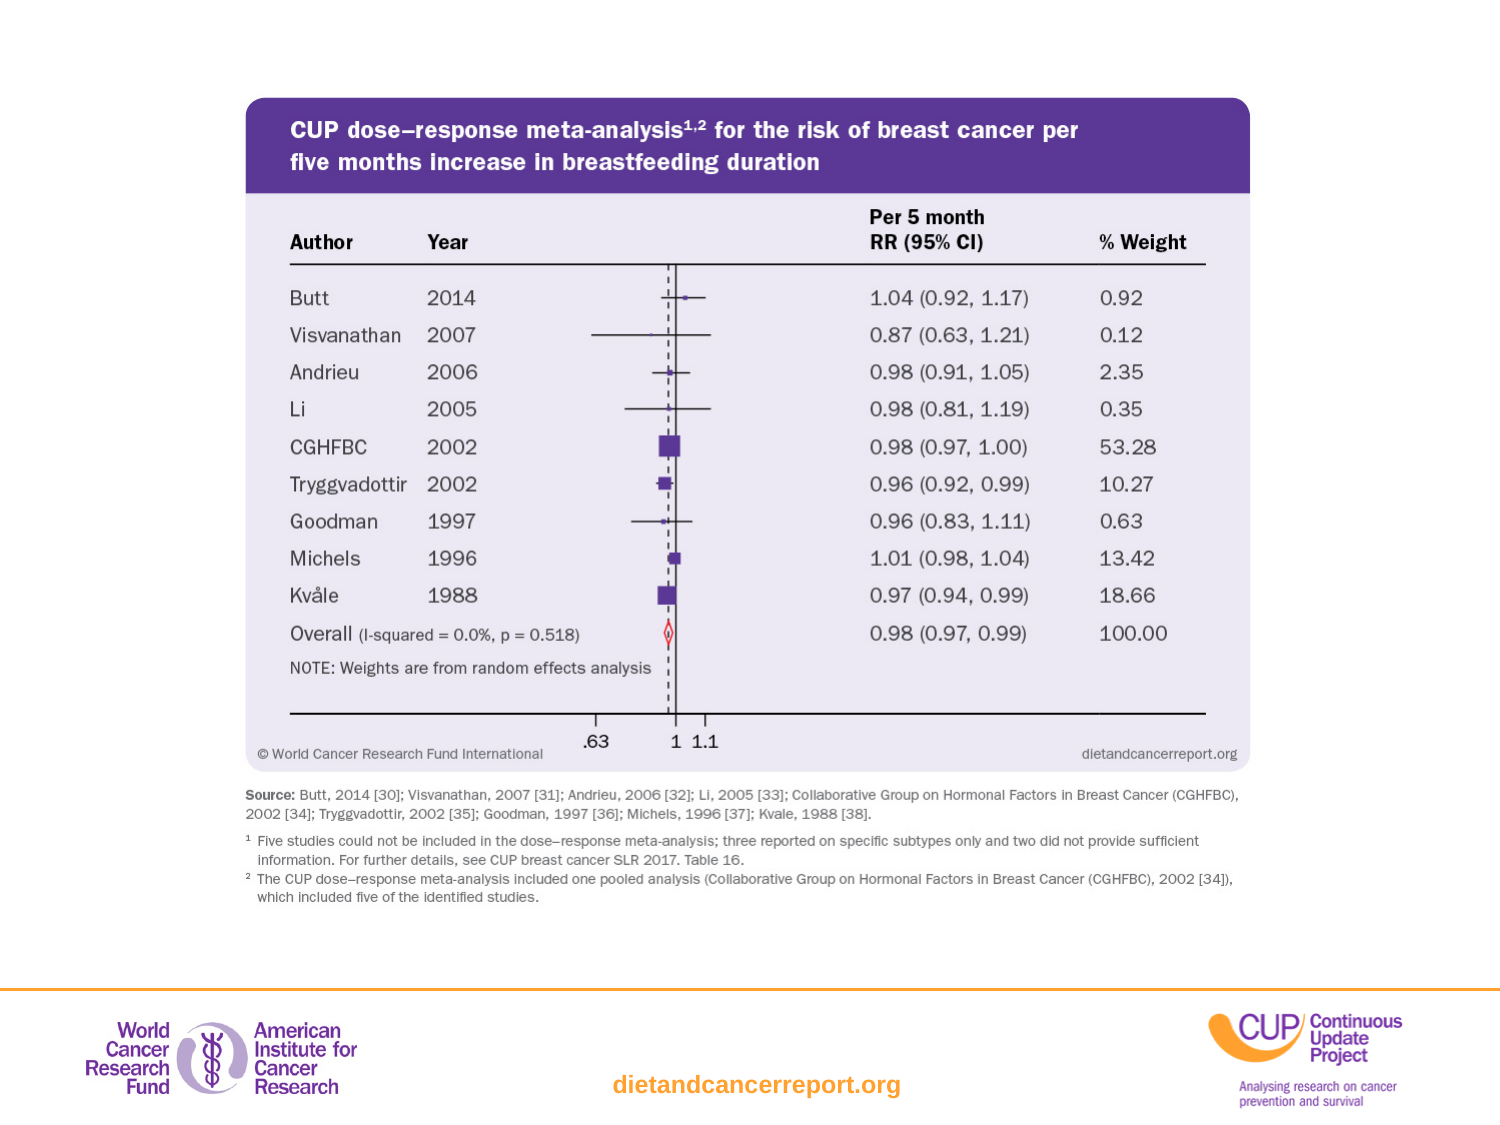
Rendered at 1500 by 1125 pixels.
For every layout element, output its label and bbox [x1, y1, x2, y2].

picture [216, 68, 1280, 932]
picture [86, 1022, 357, 1094]
picture [1207, 1013, 1403, 1109]
